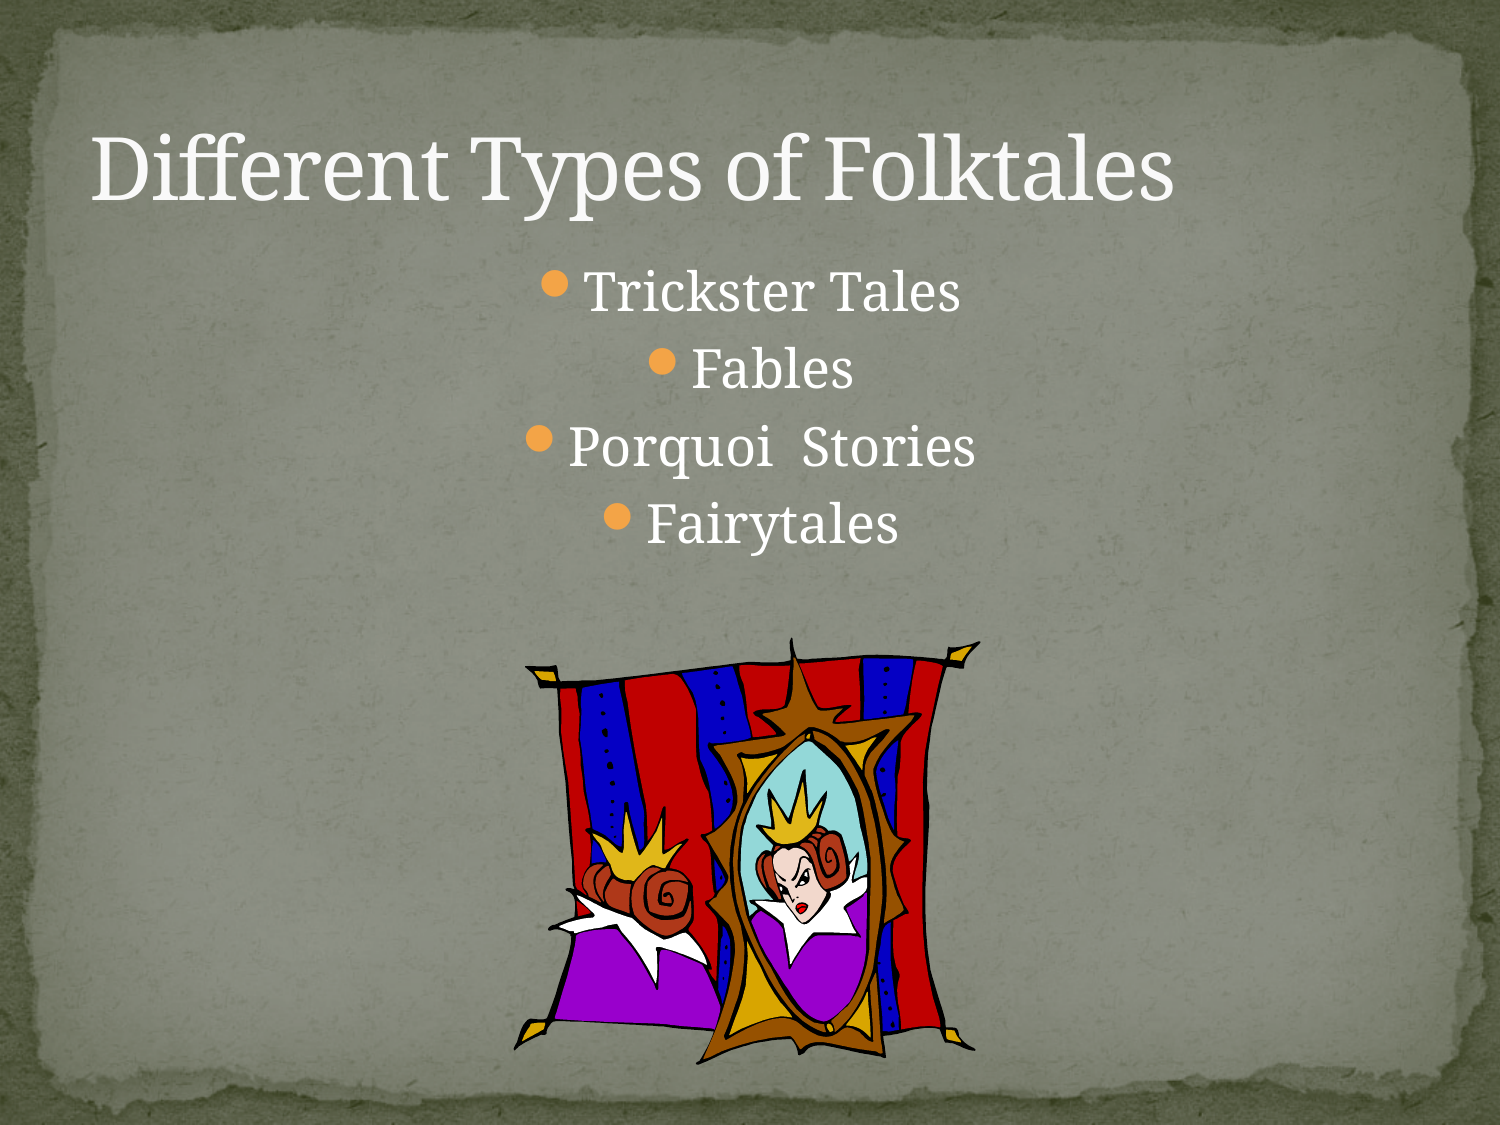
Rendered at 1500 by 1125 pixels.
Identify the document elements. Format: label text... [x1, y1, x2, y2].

title Different Types of Folktales [74, 24, 1425, 225]
picture [513, 637, 981, 1065]
list Trickster Tales Fables Porquoi Stories Fairytales [75, 249, 1425, 1000]
